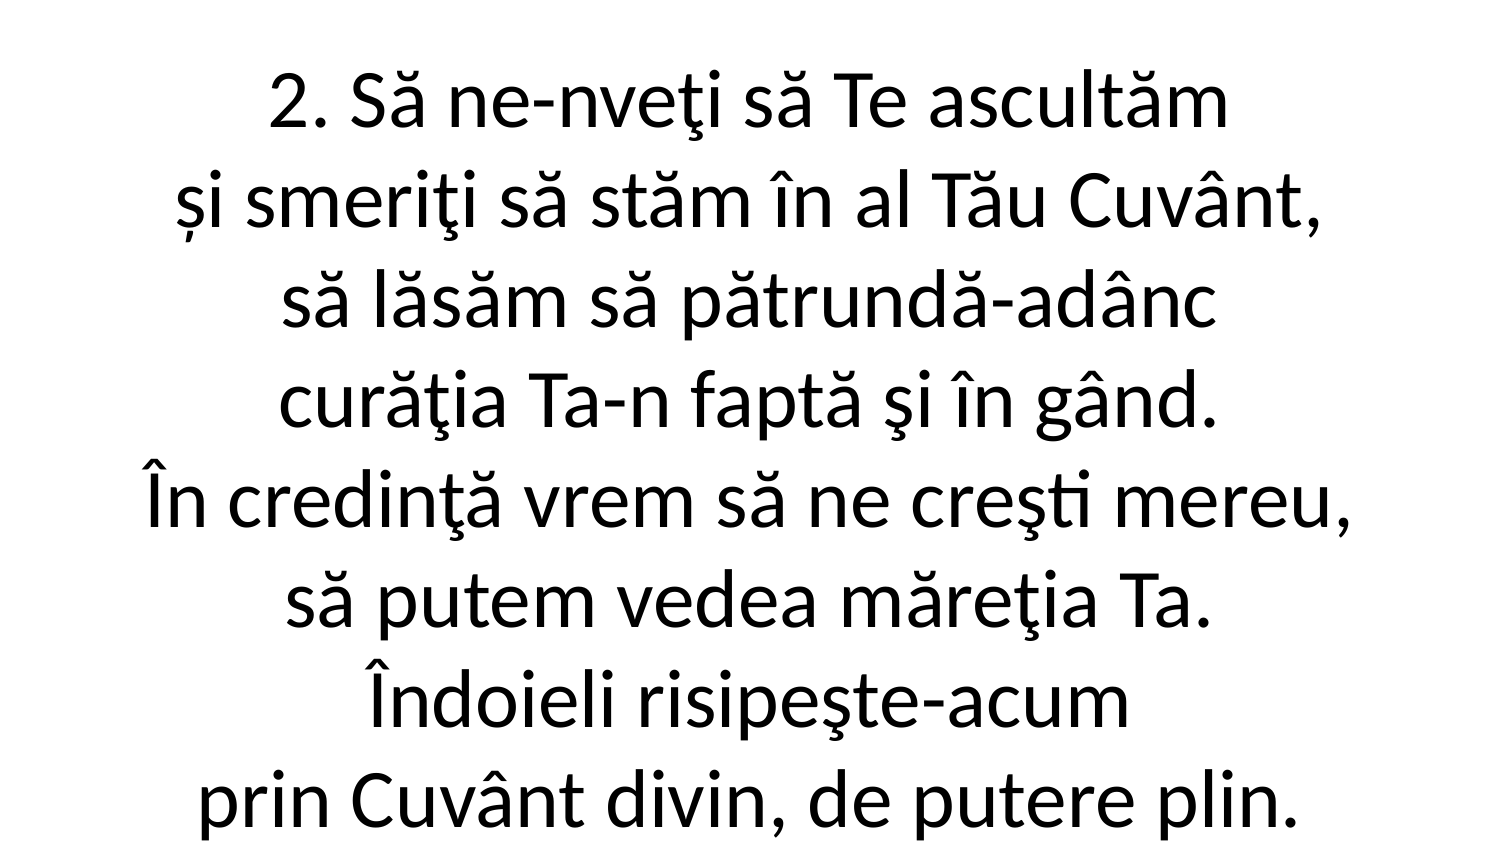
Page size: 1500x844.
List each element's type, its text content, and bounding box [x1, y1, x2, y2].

text_box 2. Să ne-nveţi să Te ascultăm și smeriţi să stăm în al Tău Cuvânt, să lăsăm să pătrundă-adânc curăţia Ta-n faptă şi în gând. În credinţă vrem să ne creşti mereu, să putem vedea măreţia Ta. Îndoieli risipeşte-acum prin Cuvânt divin, de putere plin. [129, 0, 1371, 844]
